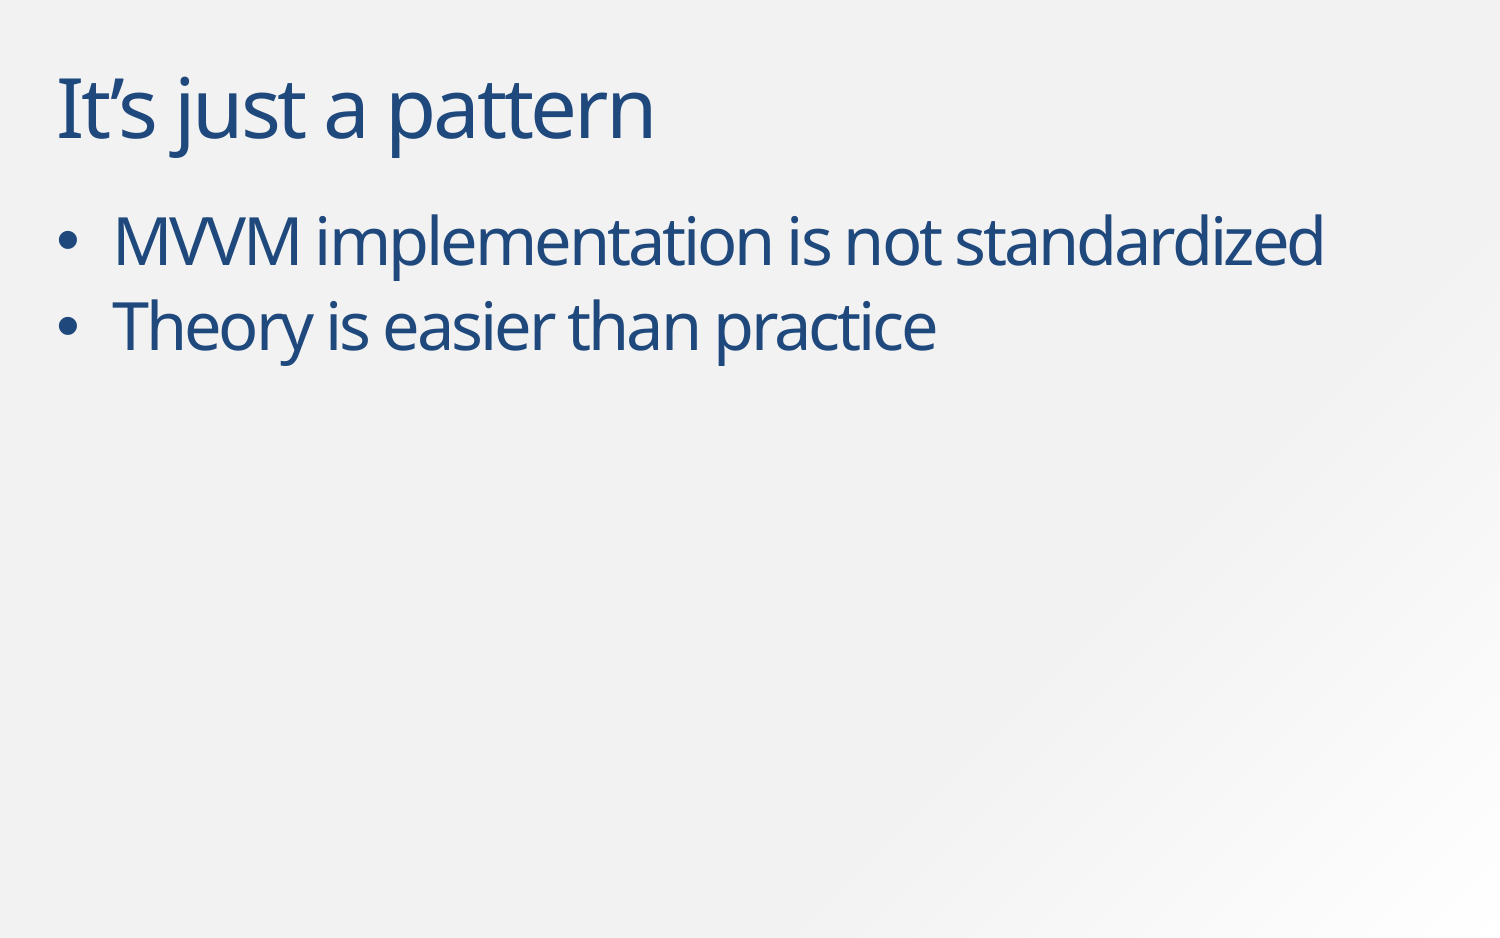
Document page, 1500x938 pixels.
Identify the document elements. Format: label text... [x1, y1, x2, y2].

list MVVM implementation is not standardized Theory is easier than practice [56, 207, 1444, 896]
title It’s just a pattern [56, 42, 1444, 168]
